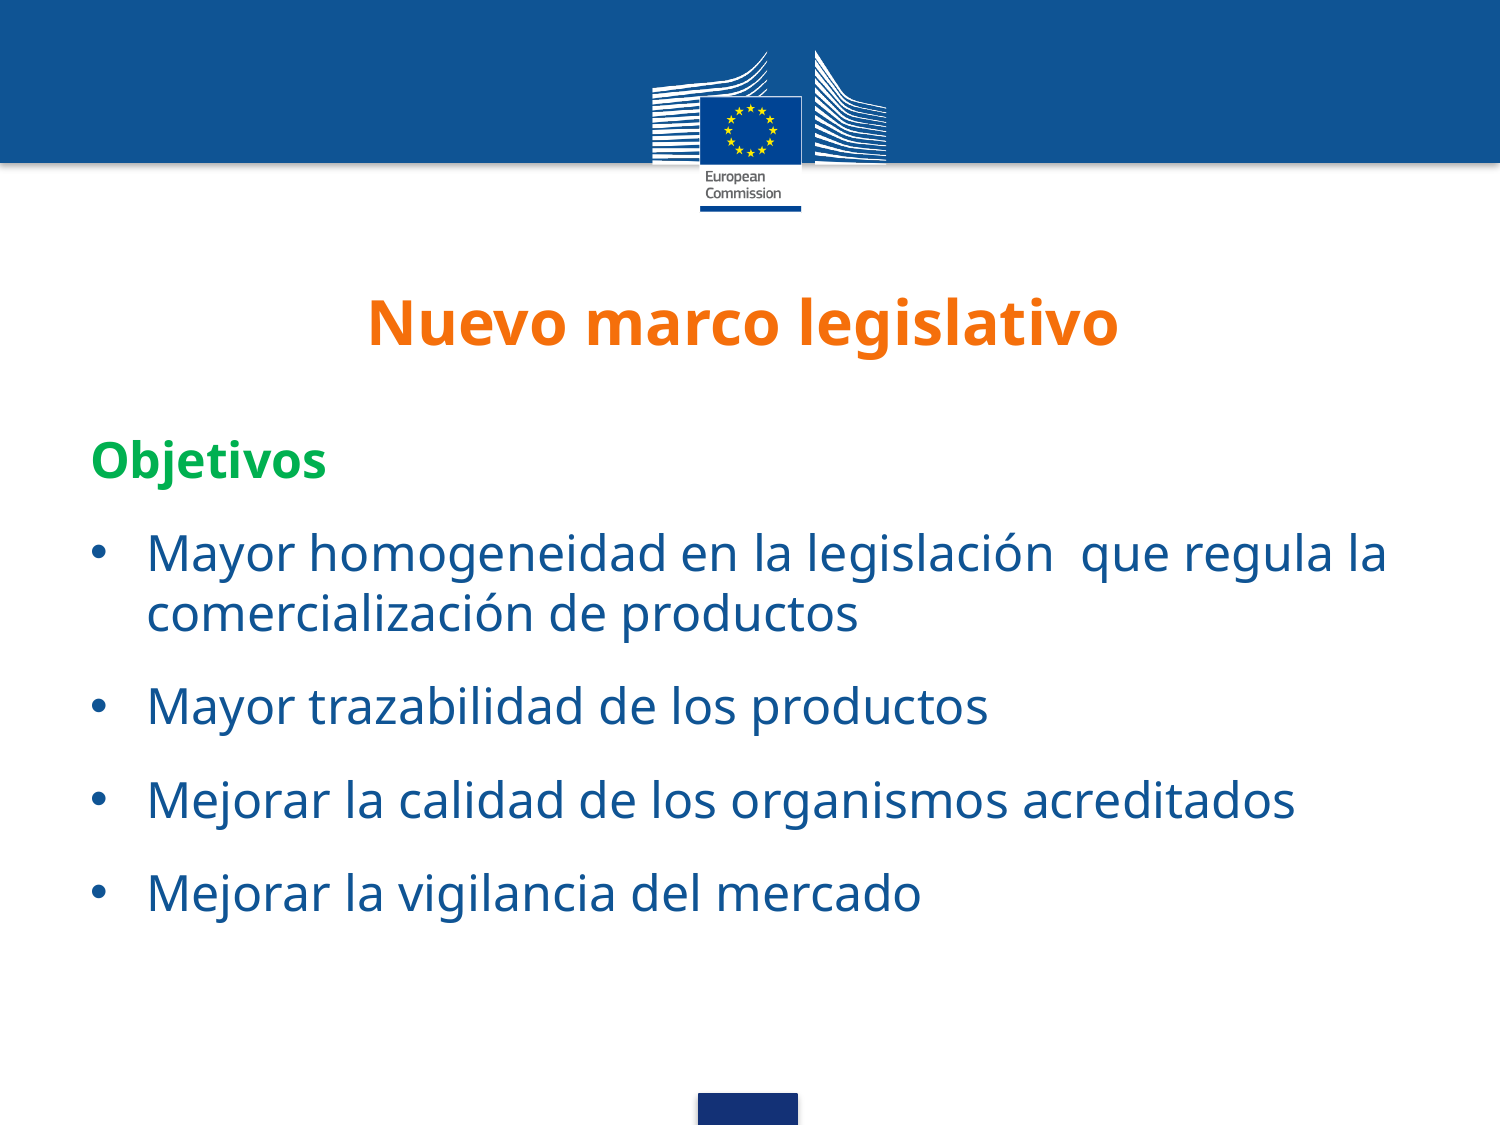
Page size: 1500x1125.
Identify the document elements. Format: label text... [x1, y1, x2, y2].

list Objetivos Mayor homogeneidad en la legislación que regula la comercialización de productos Mayor trazabilidad de los productos Mejorar la calidad de los organismos acreditados Mejorar la vigilancia del mercado [74, 420, 1426, 1018]
title Nuevo marco legislativo [76, 243, 1428, 398]
